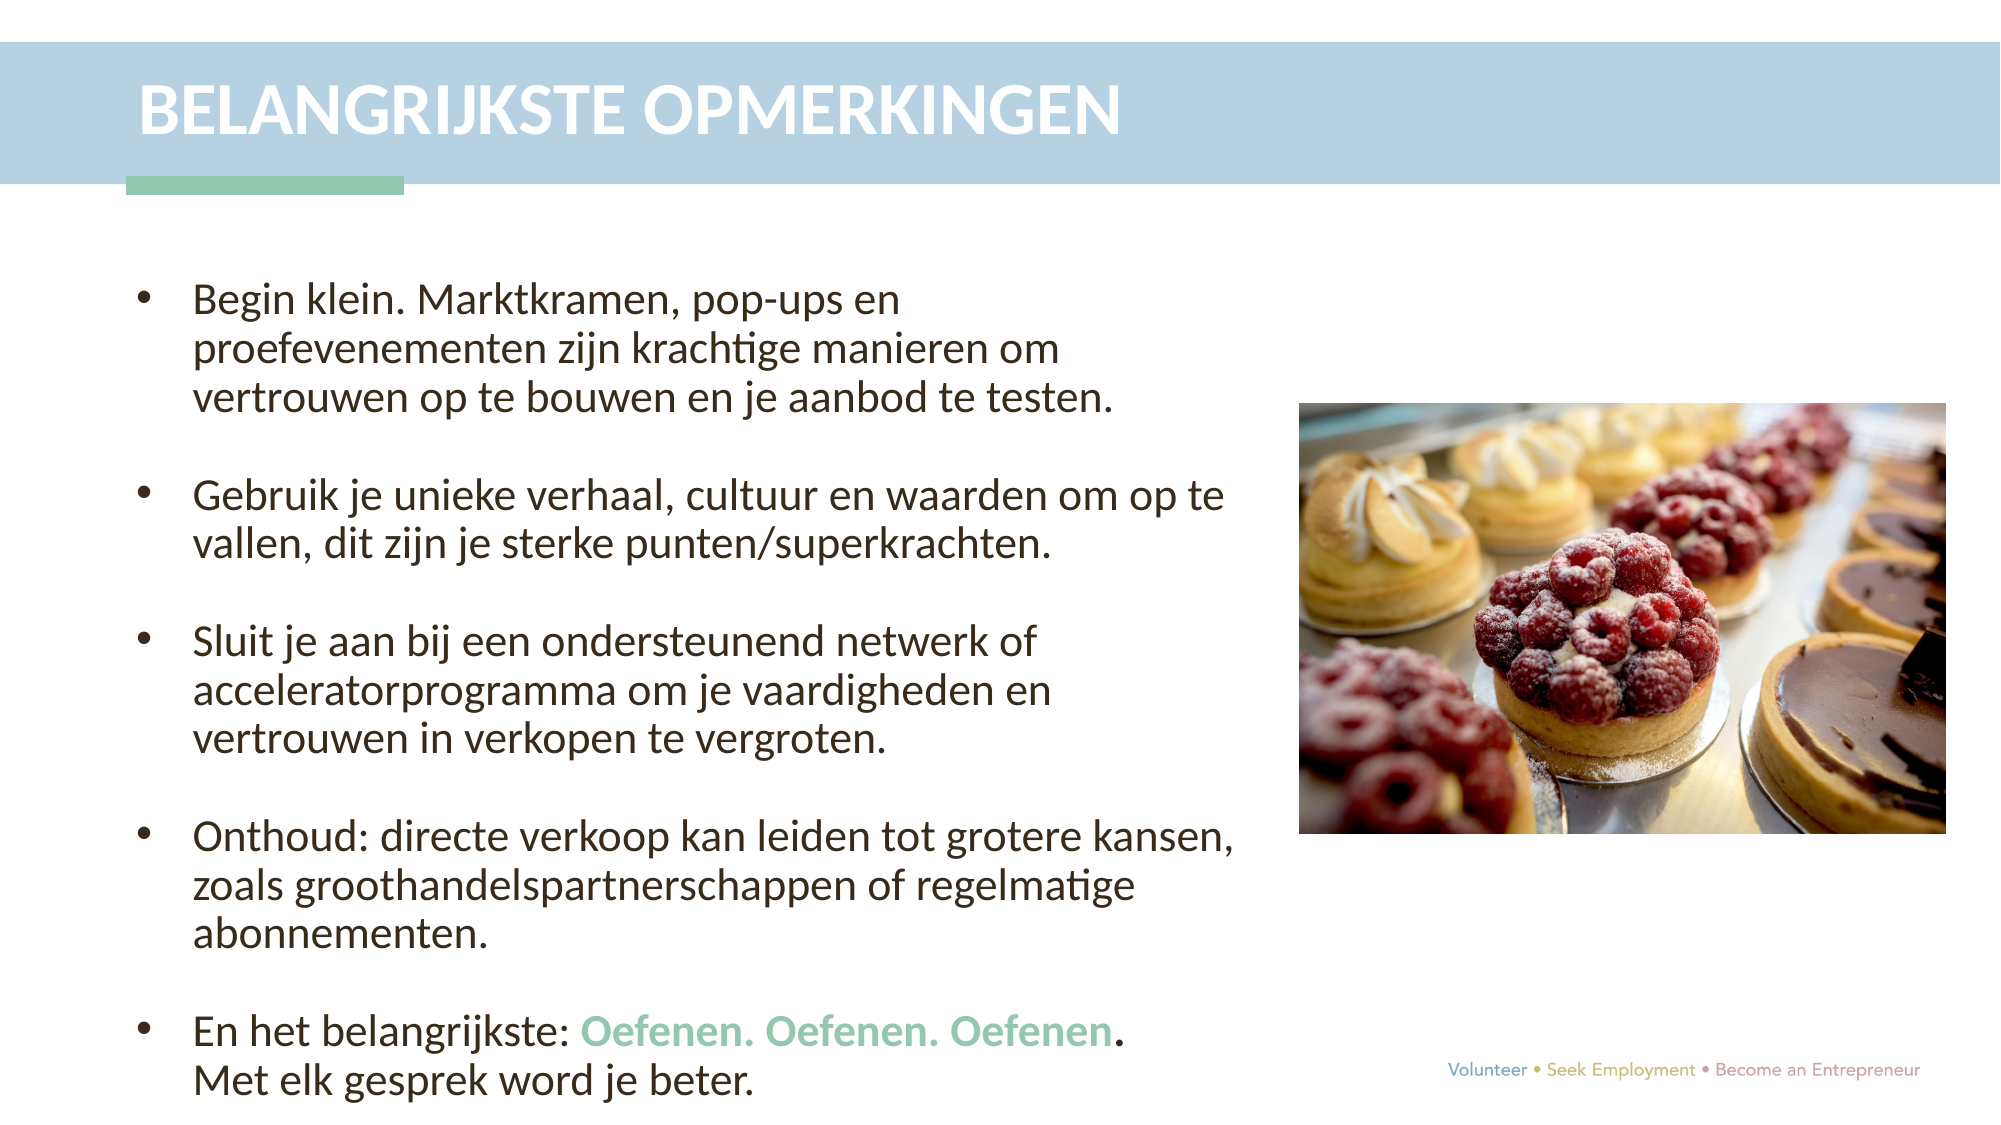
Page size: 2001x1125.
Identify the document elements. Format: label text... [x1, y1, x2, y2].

list BELANGRIJKSTE OPMERKINGEN [123, 51, 1913, 170]
list Begin klein. Marktkramen, pop-ups en proefevenementen zijn krachtige manieren om vertrouwen op te bouwen en je aanbod te testen. Gebruik je unieke verhaal, cultuur en waarden om op te vallen, dit zijn je sterke punten/superkrachten. Sluit je aan bij een ondersteunend netwerk of acceleratorprogramma om je vaardigheden en vertrouwen in verkopen te vergroten. Onthoud: directe verkoop kan leiden tot grotere kansen, zoals groothandelspartnerschappen of regelmatige abonnementen. En het belangrijkste: Oefenen. Oefenen. Oefenen. Met elk gesprek word je beter. [121, 267, 1259, 1005]
picture [1299, 403, 1946, 834]
picture [1418, 1046, 1971, 1103]
